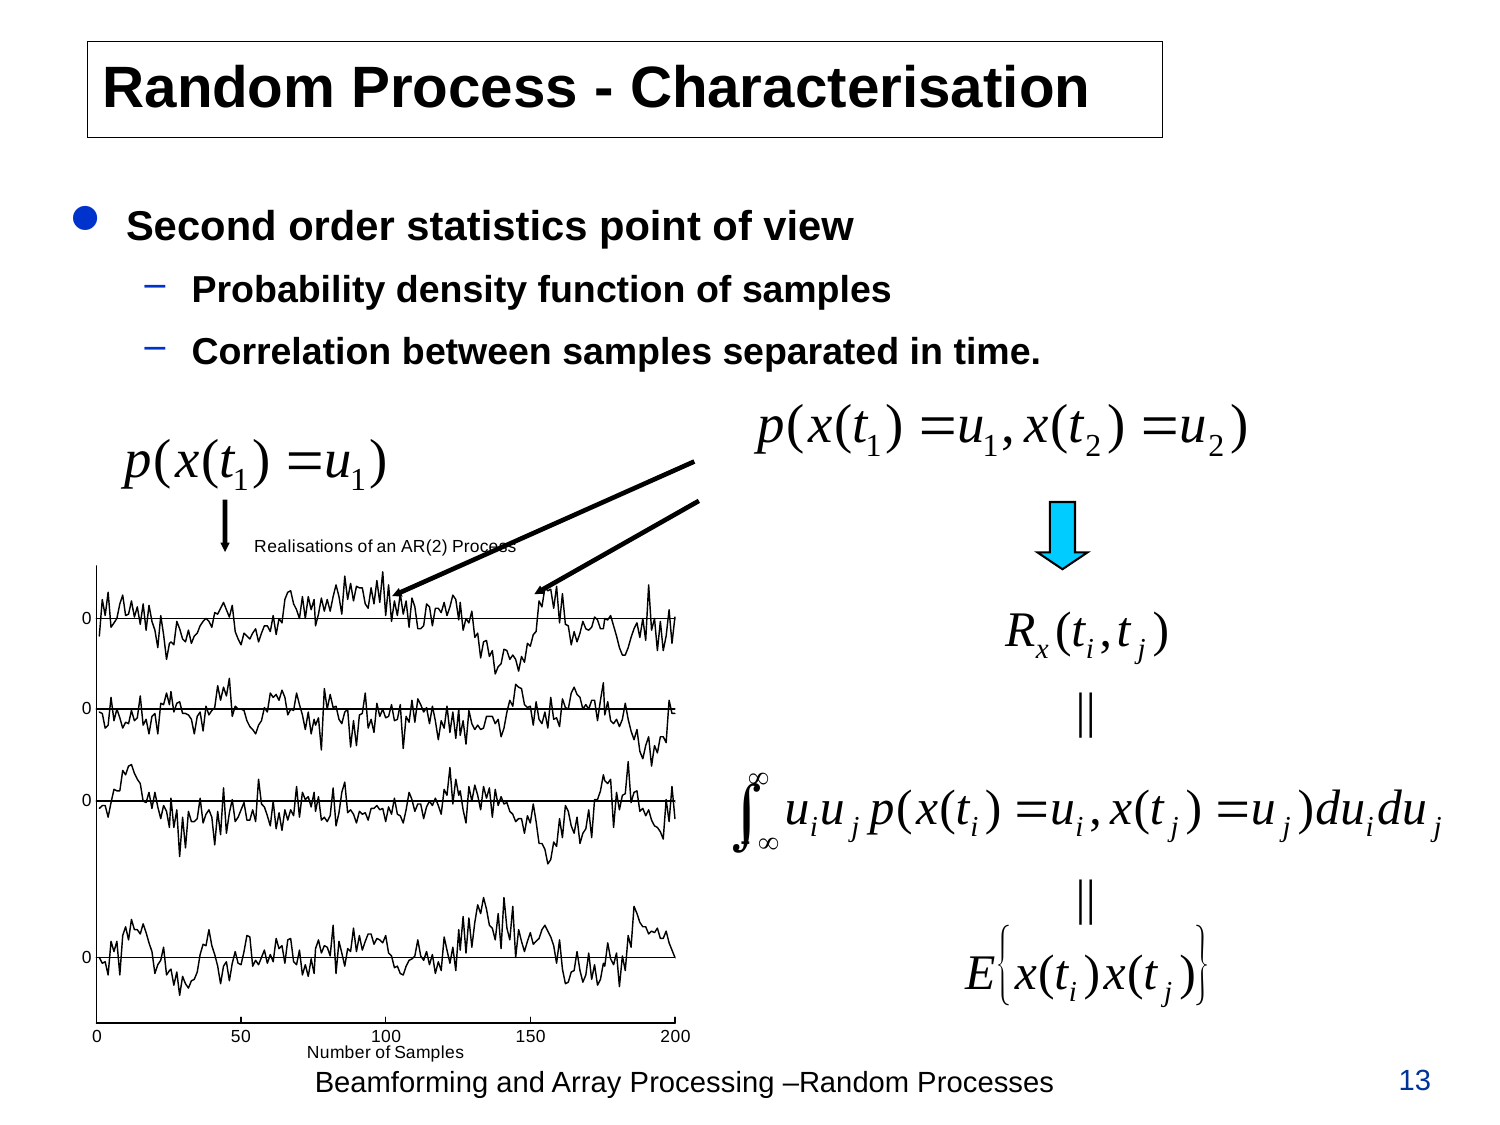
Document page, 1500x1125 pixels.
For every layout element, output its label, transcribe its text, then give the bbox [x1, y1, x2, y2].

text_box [109, 421, 397, 501]
list Second order statistics point of view Probability density function of samples Correlation between samples separated in time. [54, 181, 1263, 388]
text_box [741, 387, 1258, 466]
title Random Process - Characterisation [87, 41, 1163, 138]
text_box [1037, 502, 1088, 570]
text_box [0, 524, 697, 1065]
slide_number 13 [1207, 1055, 1447, 1102]
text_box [716, 595, 1458, 1020]
